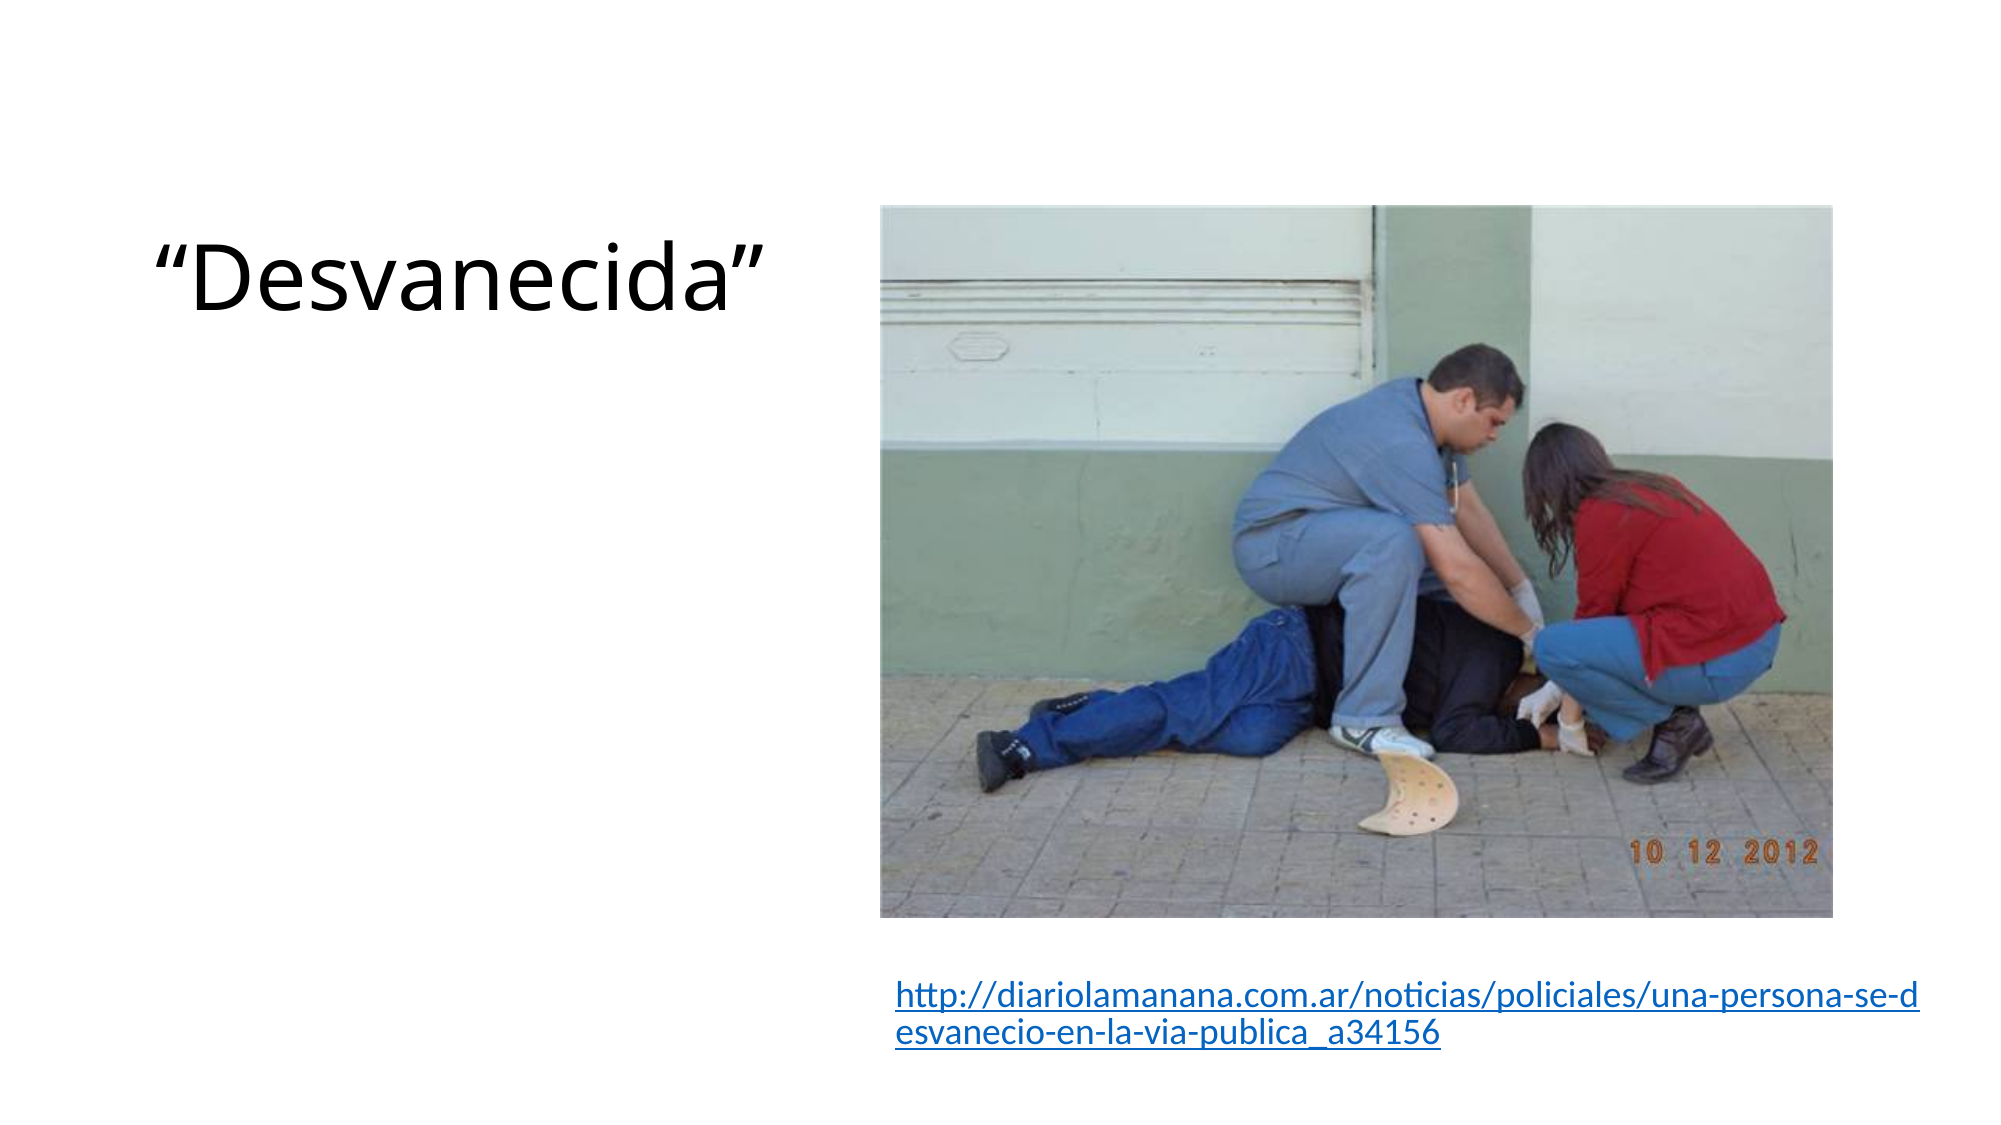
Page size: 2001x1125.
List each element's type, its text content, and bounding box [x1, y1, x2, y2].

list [880, 205, 1833, 918]
title “Desvanecida” [137, 75, 783, 338]
text_box http://diariolamanana.com.ar/noticias/policiales/una-persona-se-desvanecio-en-la-via-publica_a34156 [880, 962, 1937, 1023]
